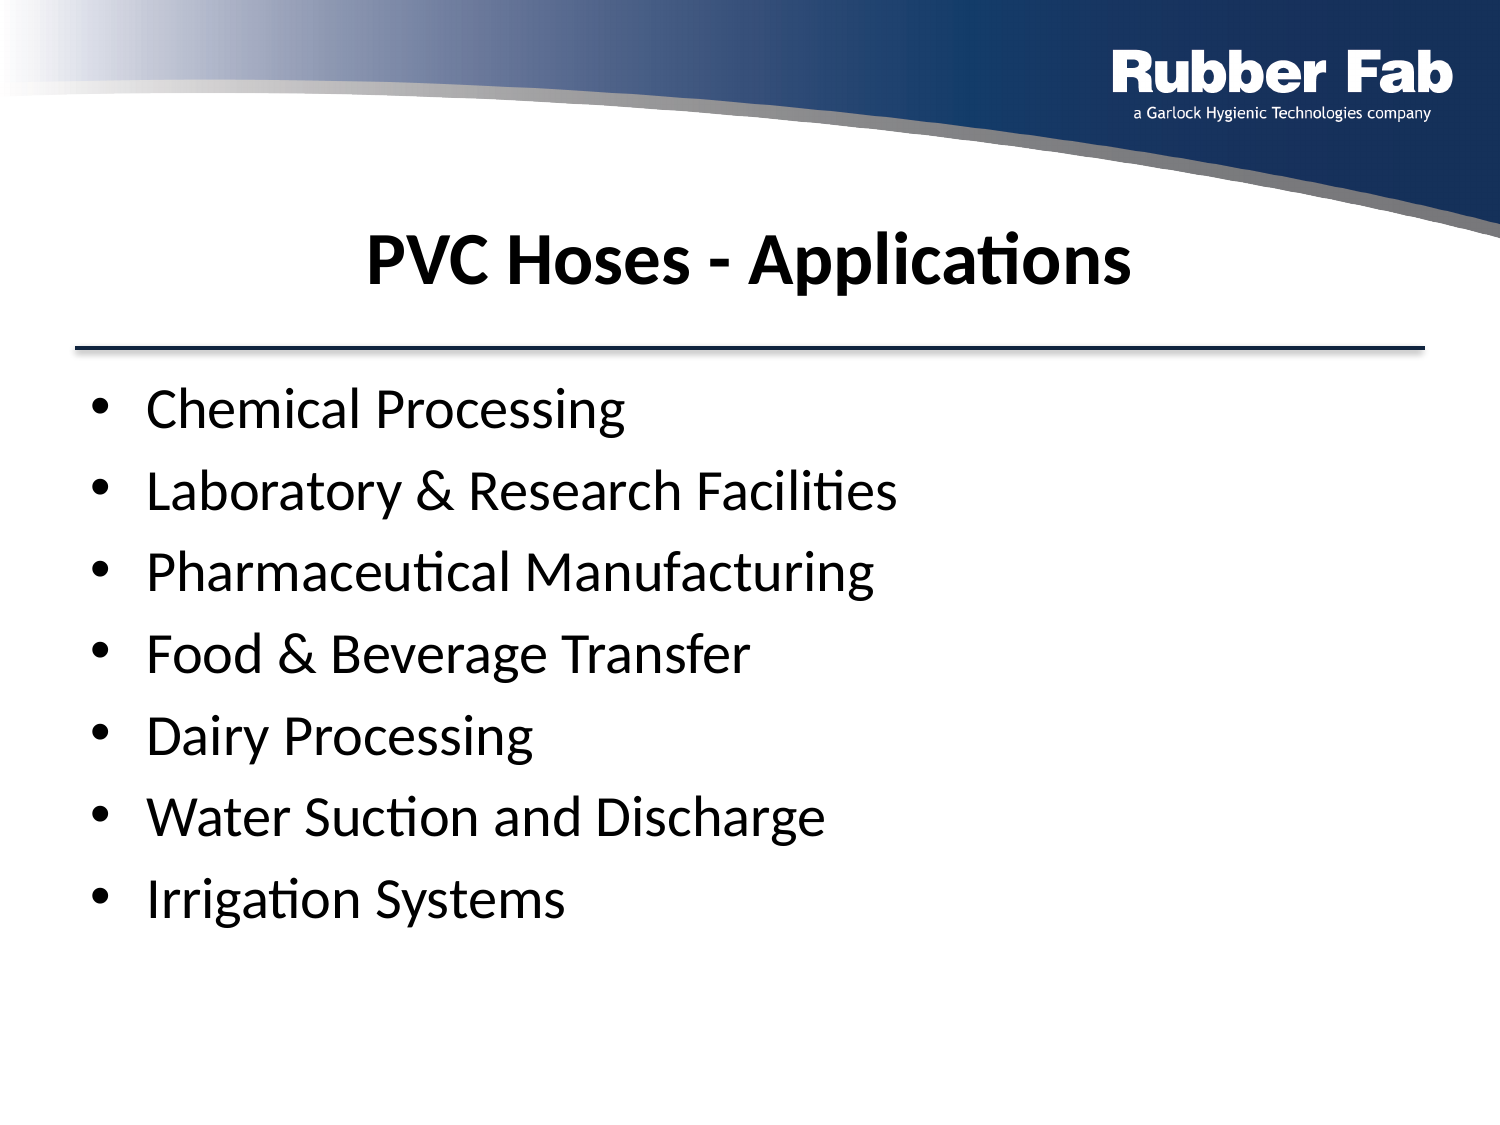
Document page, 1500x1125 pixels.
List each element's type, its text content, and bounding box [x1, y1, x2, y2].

list Chemical Processing Laboratory & Research Facilities Pharmaceutical Manufacturing Food & Beverage Transfer Dairy Processing Water Suction and Discharge Irrigation Systems [75, 362, 1425, 1005]
picture [0, 0, 1500, 240]
title PVC Hoses - Applications [75, 160, 1425, 349]
